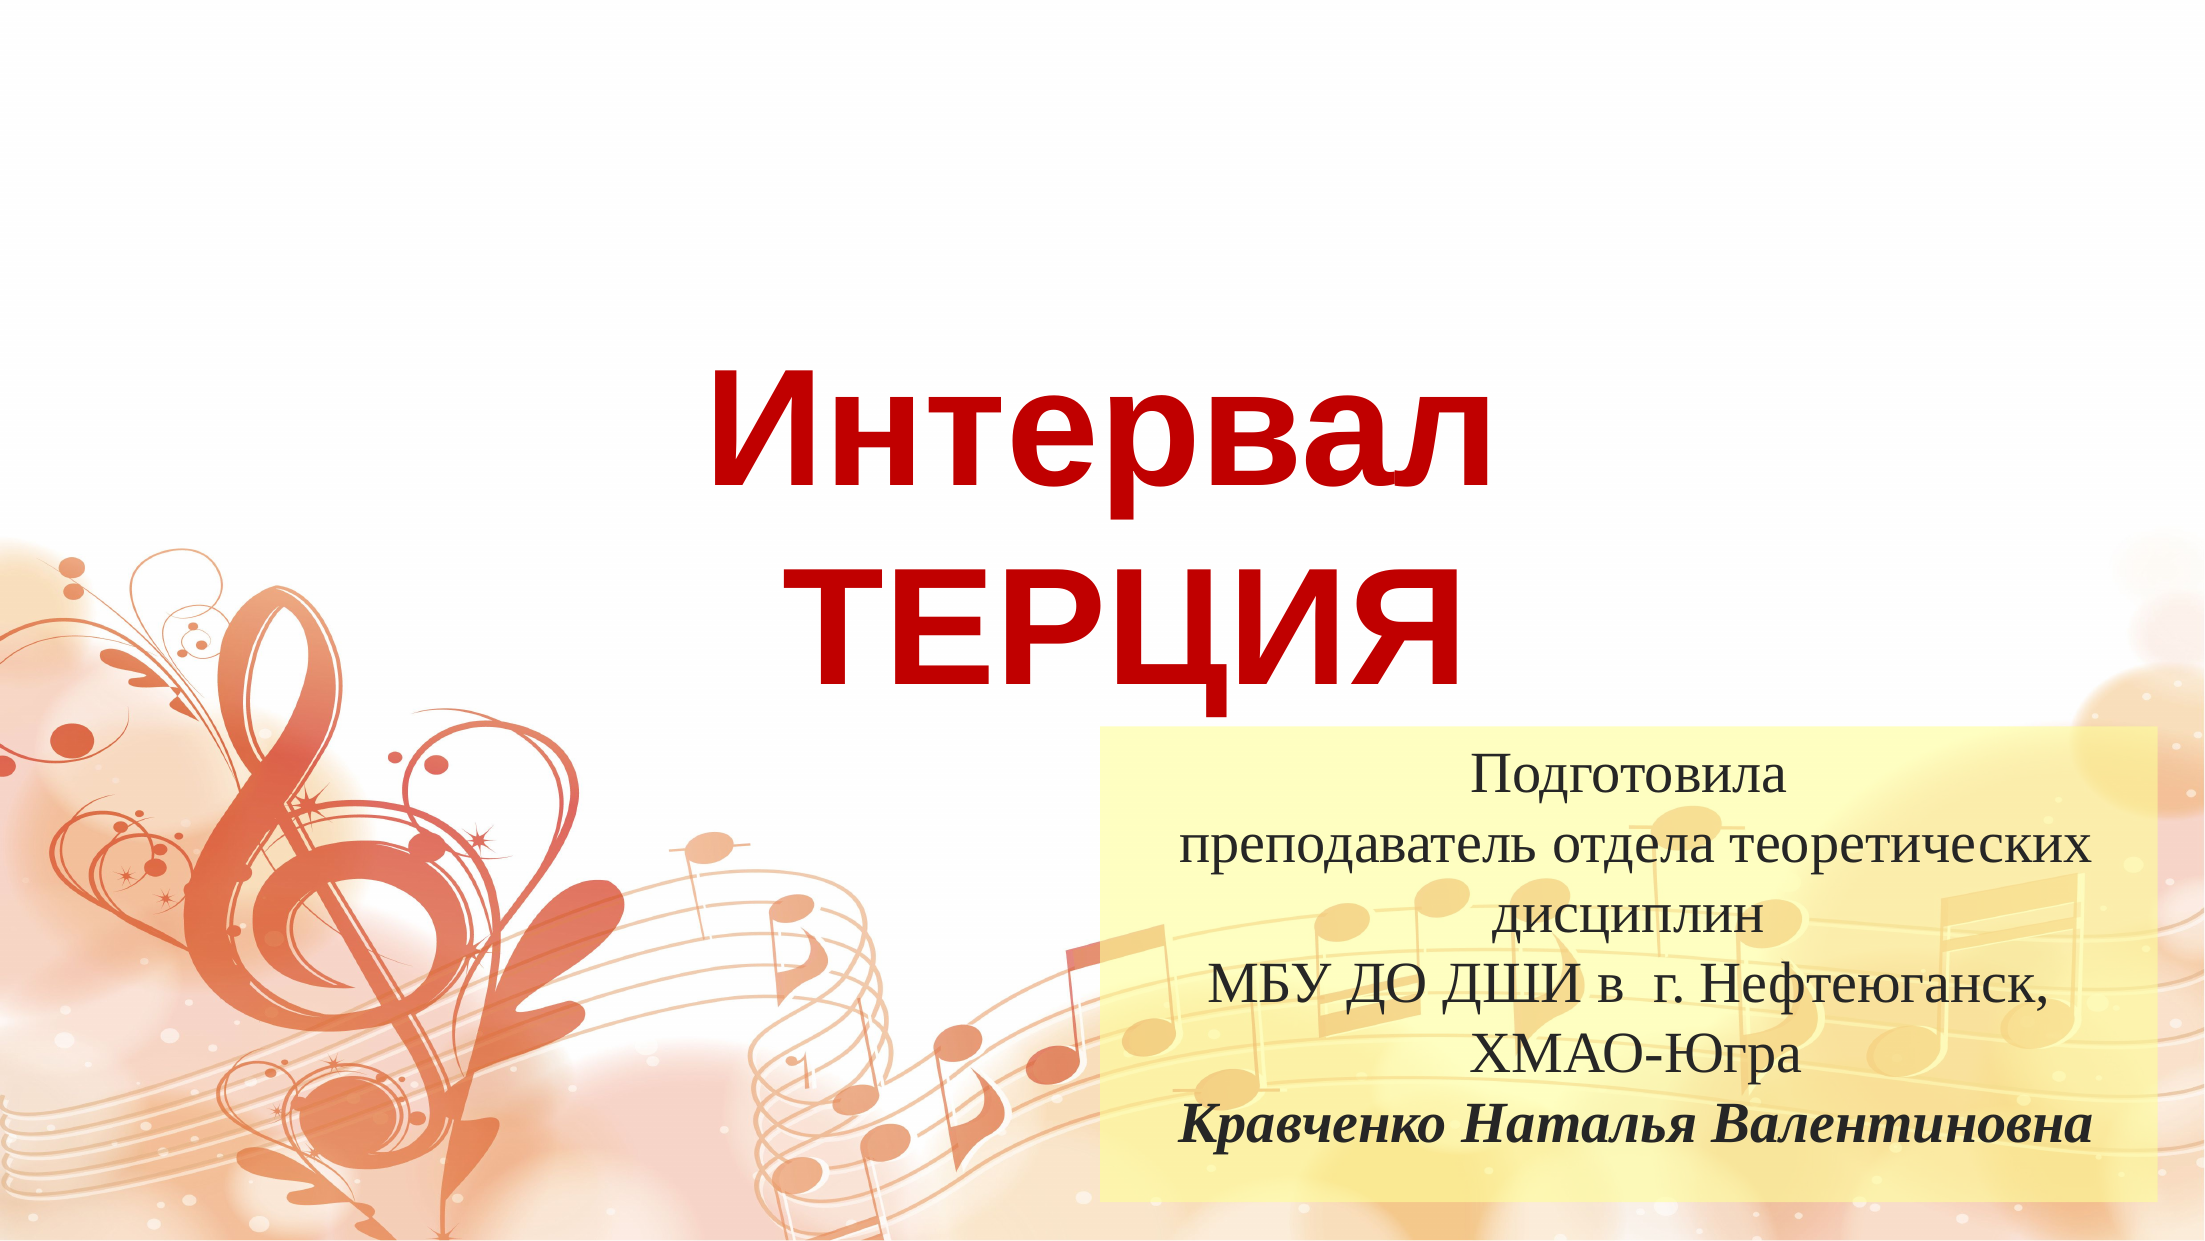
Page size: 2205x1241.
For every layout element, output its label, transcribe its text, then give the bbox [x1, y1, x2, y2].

picture [0, 0, 2205, 1241]
title Интервал ТЕРЦИЯ [133, 414, 2118, 622]
text_box Подготовила преподаватель отдела теоретических дисциплин МБУ ДО ДШИ в г. Нефтеюганск, ХМАО-Югра Кравченко Наталья Валентиновна [1100, 726, 2158, 1203]
